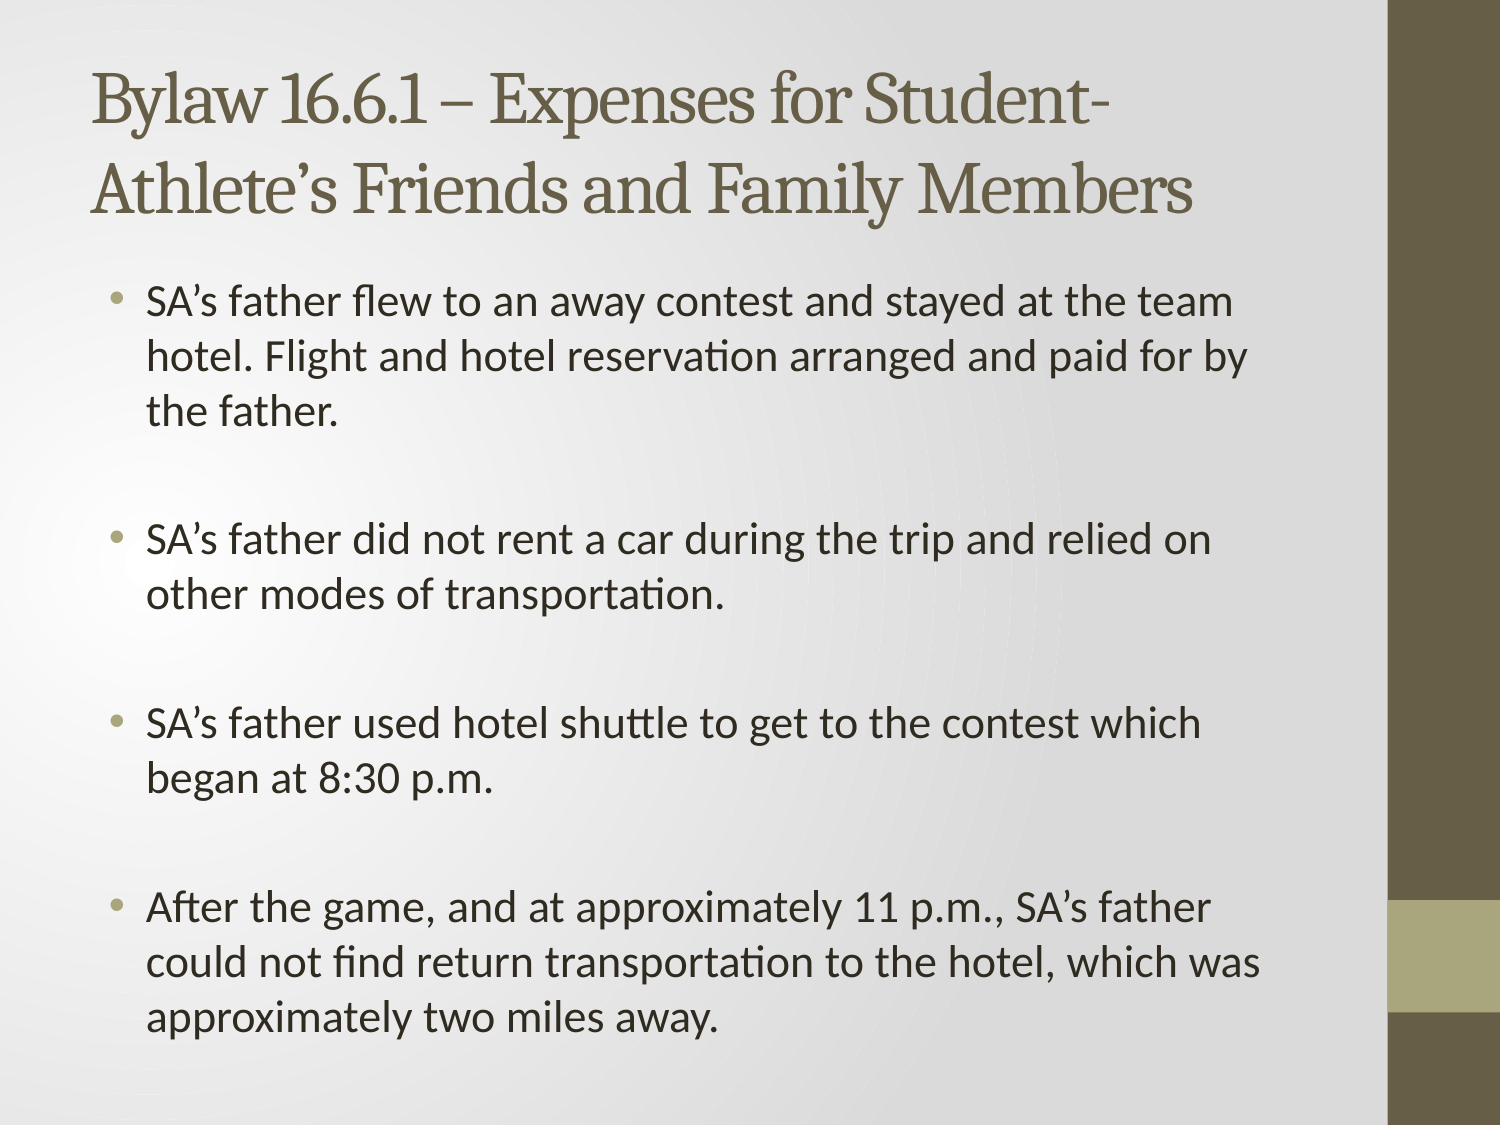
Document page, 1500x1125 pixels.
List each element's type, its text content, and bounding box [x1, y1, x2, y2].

title Bylaw 16.6.1 – Expenses for Student-Athlete’s Friends and Family Members [75, 45, 1325, 233]
list SA’s father flew to an away contest and stayed at the team hotel. Flight and hotel reservation arranged and paid for by the father. SA’s father did not rent a car during the trip and relied on other modes of transportation. SA’s father used hotel shuttle to get to the contest which began at 8:30 p.m. After the game, and at approximately 11 p.m., SA’s father could not find return transportation to the hotel, which was approximately two miles away. [75, 262, 1325, 1050]
